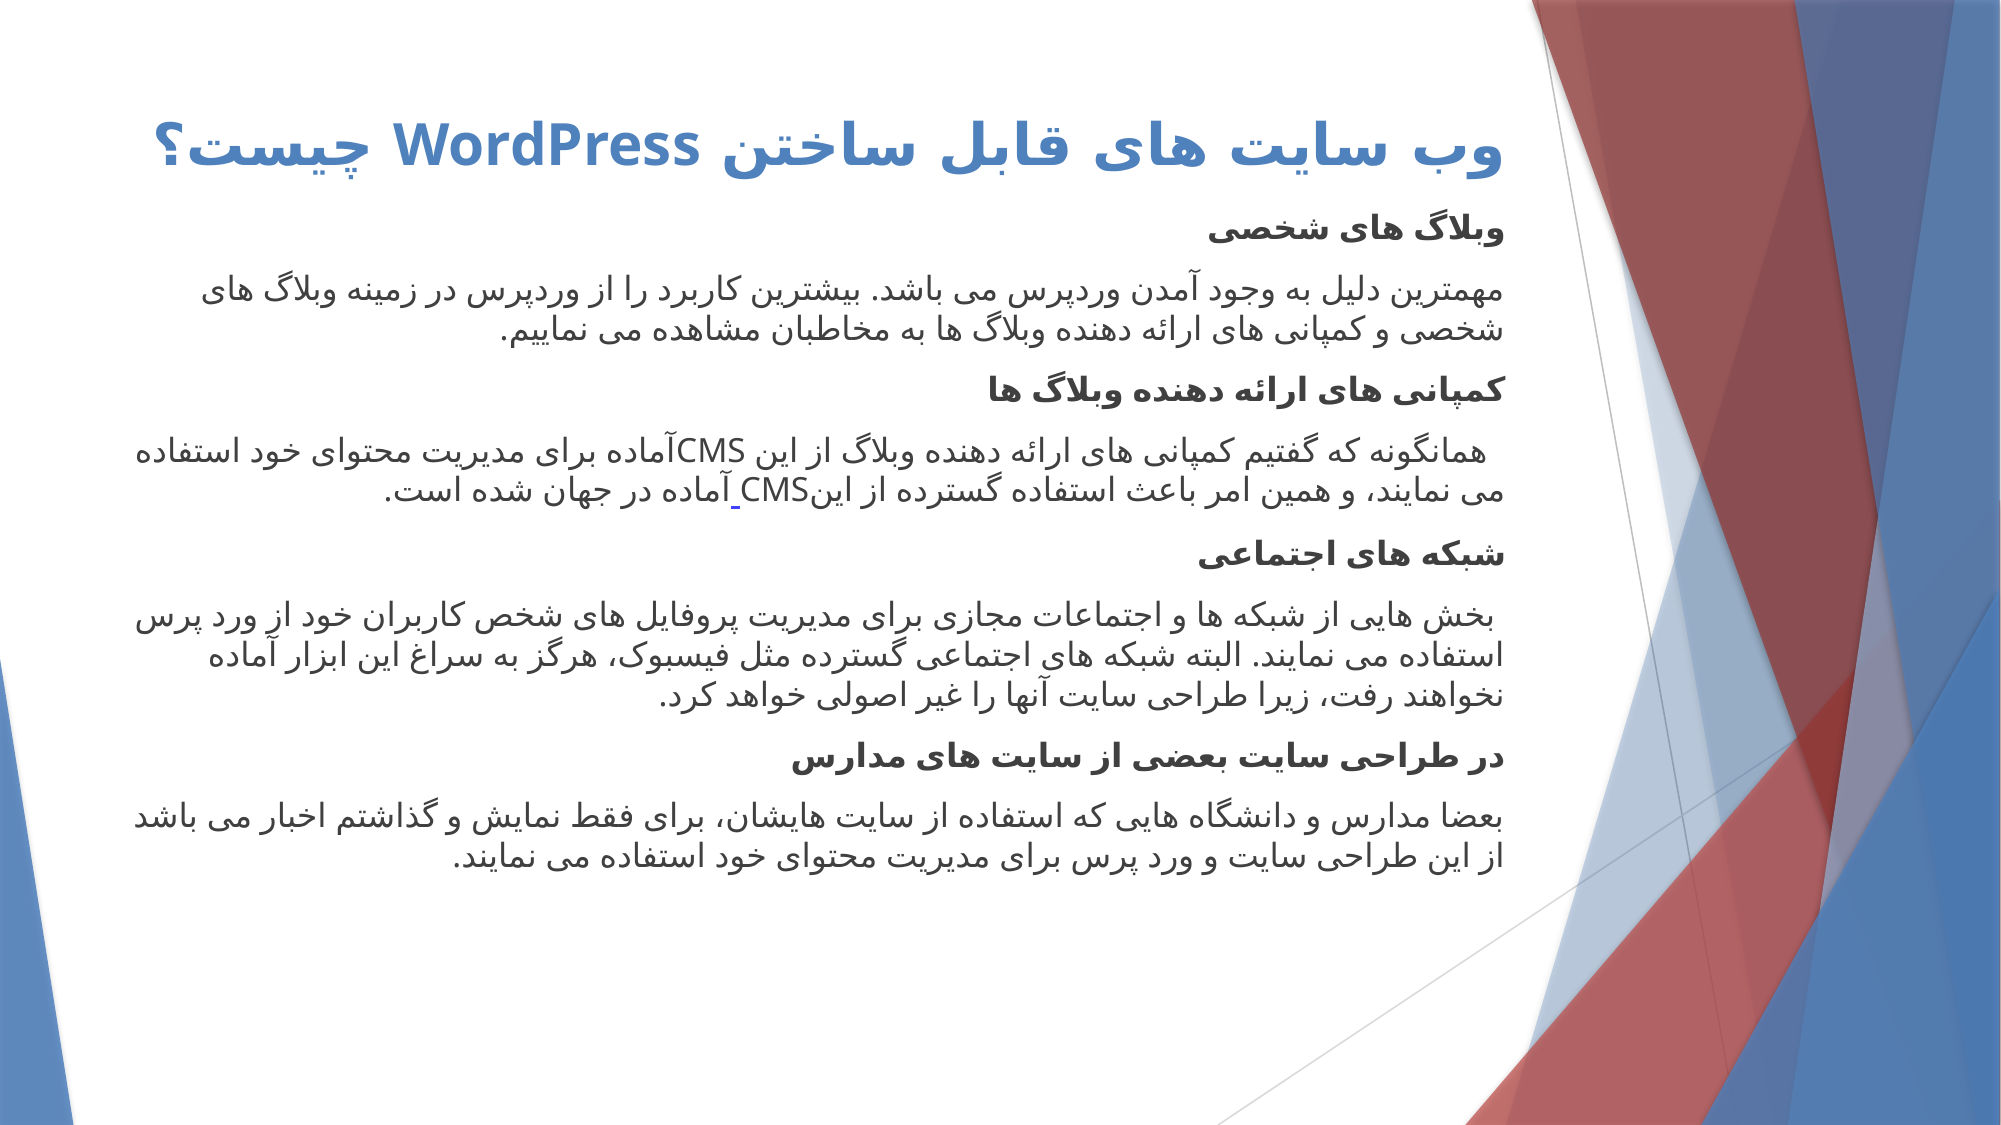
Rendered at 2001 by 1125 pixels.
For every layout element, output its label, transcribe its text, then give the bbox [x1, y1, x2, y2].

title وب سایت های قابل ساختن WordPress چیست؟ [111, 99, 1522, 199]
list وبلاگ های شخصی مهمترین دلیل به وجود آمدن وردپرس می باشد. بیشترین کاربرد را از وردپرس در زمینه وبلاگ های شخصی و کمپانی های ارائه دهنده وبلاگ ها به مخاطبان مشاهده می نماییم. کمپانی های ارائه دهنده وبلاگ ها همانگونه که گفتیم کمپانی های ارائه دهنده وبلاگ از این CMSآماده برای مدیریت محتوای خود استفاده می نمایند، و همین امر باعث استفاده گسترده از این CMSآماده در جهان شده است. شبکه های اجتماعی بخش هایی از شبکه ها و اجتماعات مجازی برای مدیریت پروفایل های شخص کاربران خود از ورد پرس استفاده می نمایند. البته شبکه های اجتماعی گسترده مثل فیسبوک، هرگز به سراغ این ابزار آماده نخواهند رفت، زیرا طراحی سایت آنها را غیر اصولی خواهد کرد. در طراحی سایت بعضی از سایت های مدارس بعضا مدارس و دانشگاه هایی که استفاده از سایت هایشان، برای فقط نمایش و گذاشتم اخبار می باشد از این طراحی سایت و ورد پرس برای مدیریت محتوای خود استفاده می نمایند. [111, 199, 1522, 992]
